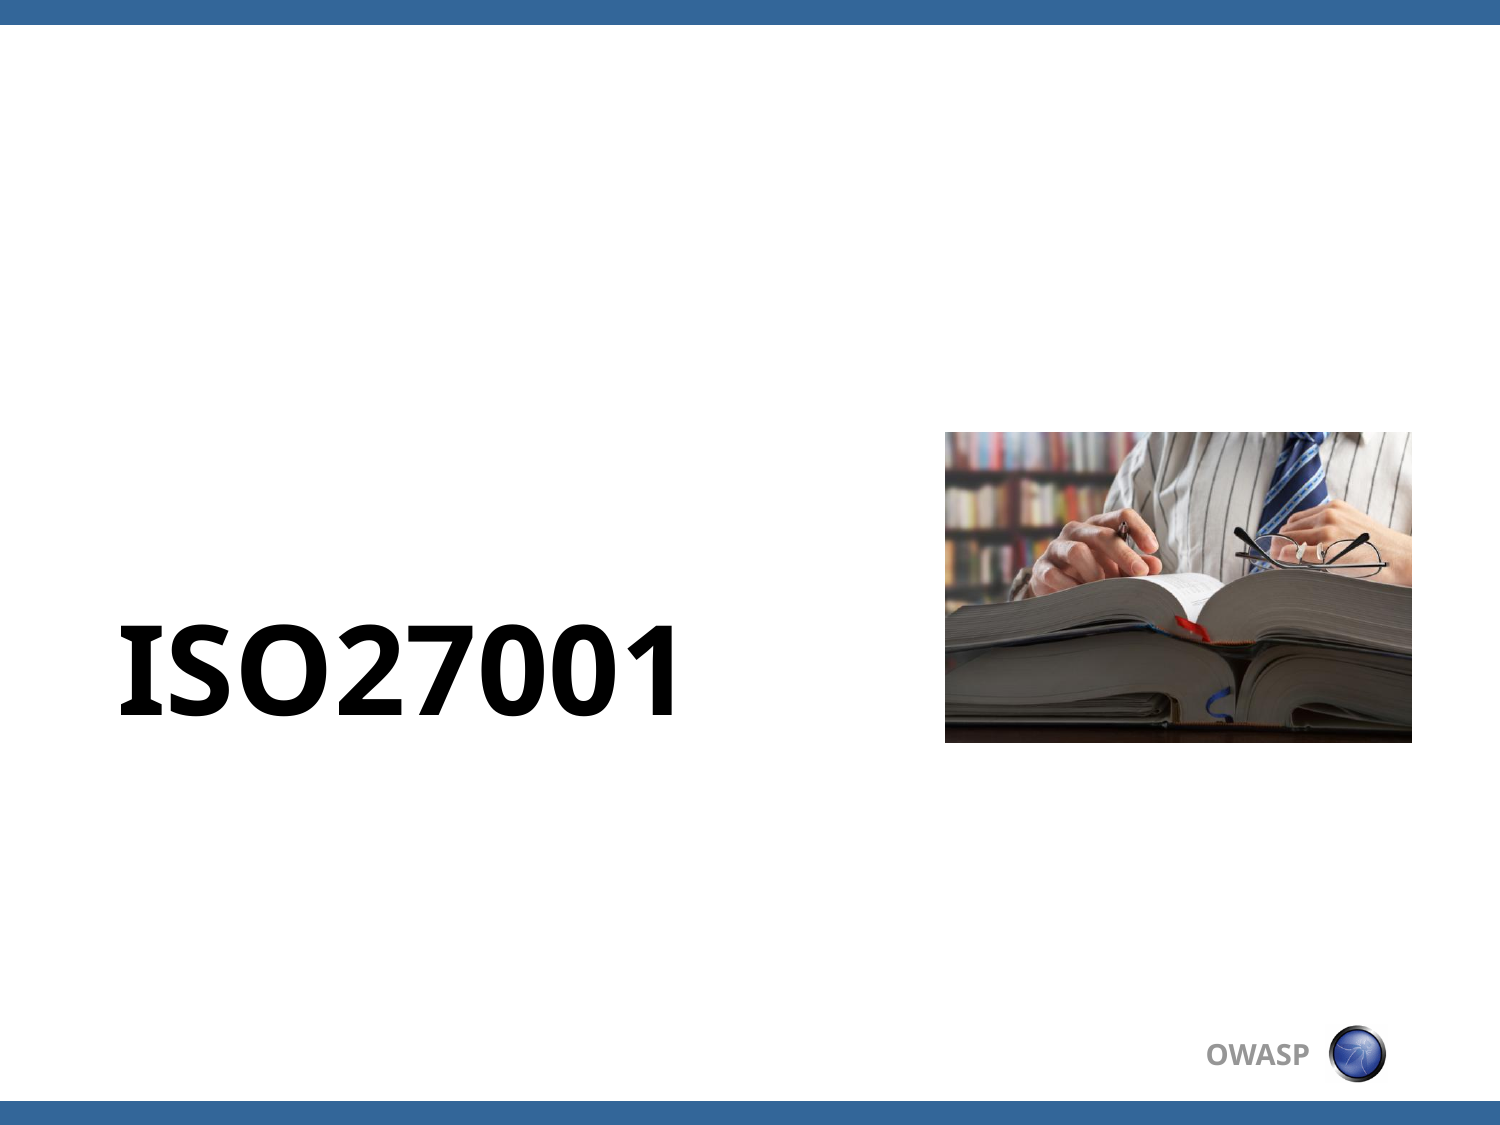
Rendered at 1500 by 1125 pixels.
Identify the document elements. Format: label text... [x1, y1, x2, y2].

picture [1325, 1024, 1388, 1083]
picture [945, 432, 1412, 743]
title ISO27001 [102, 280, 1397, 749]
